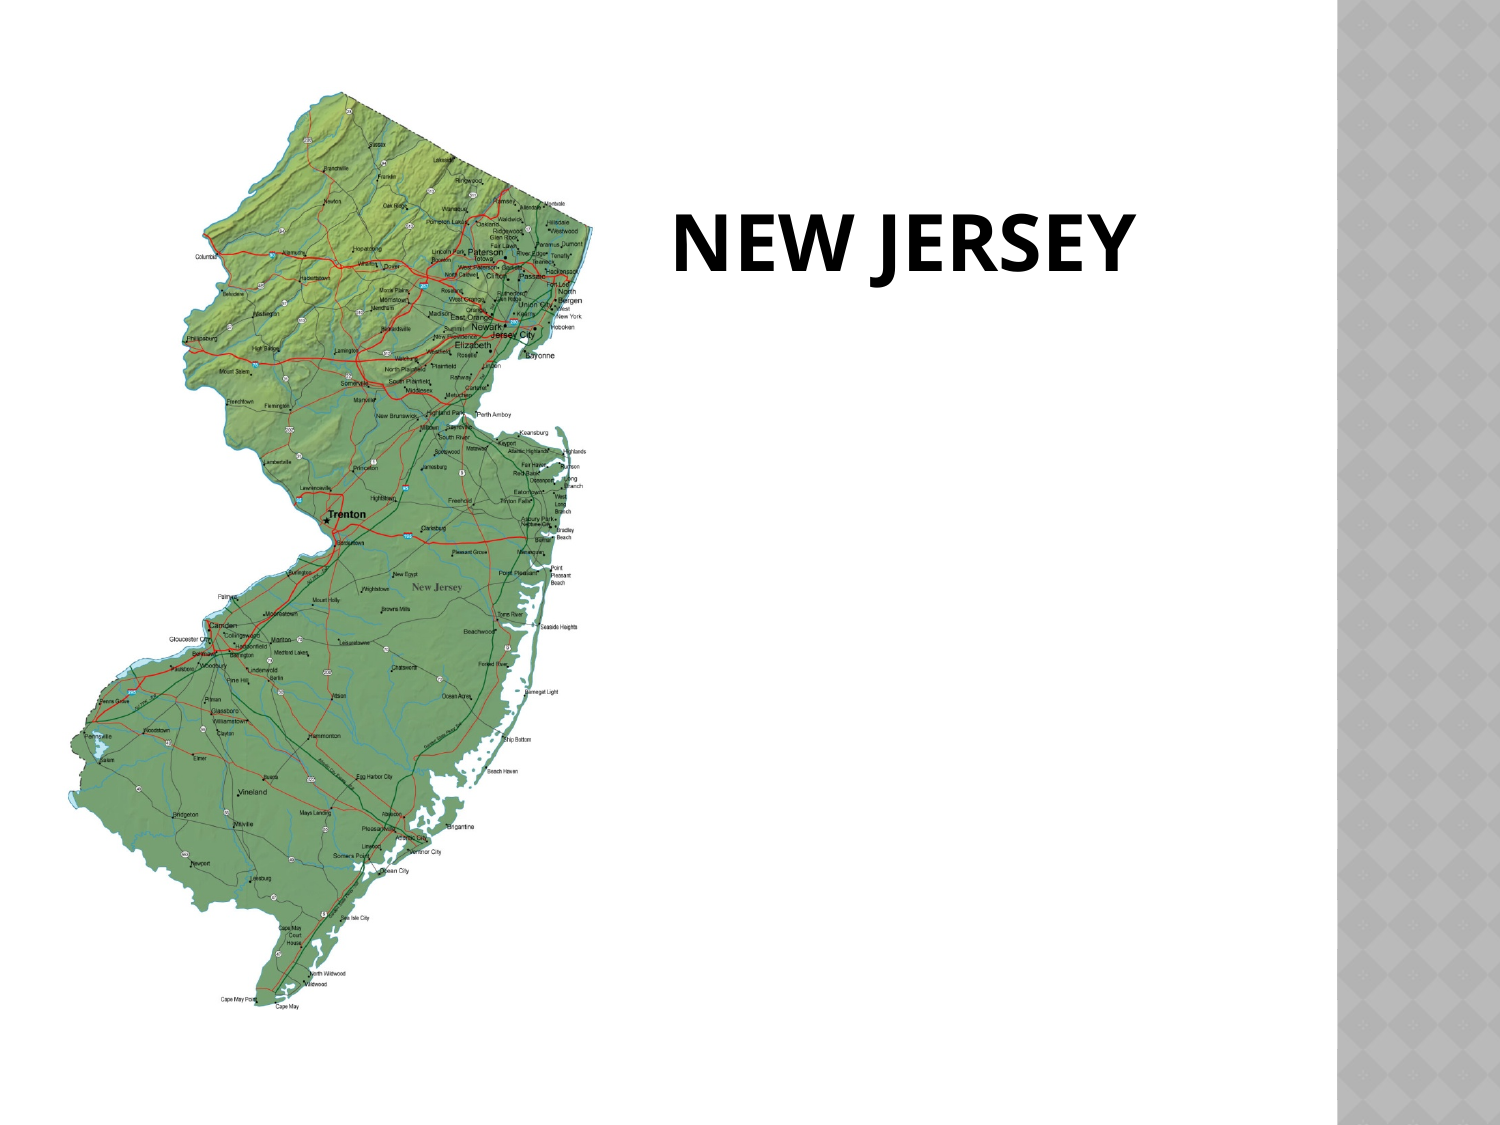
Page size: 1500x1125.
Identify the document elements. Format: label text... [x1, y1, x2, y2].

picture [61, 87, 596, 1010]
title New Jersey [662, 87, 1500, 288]
